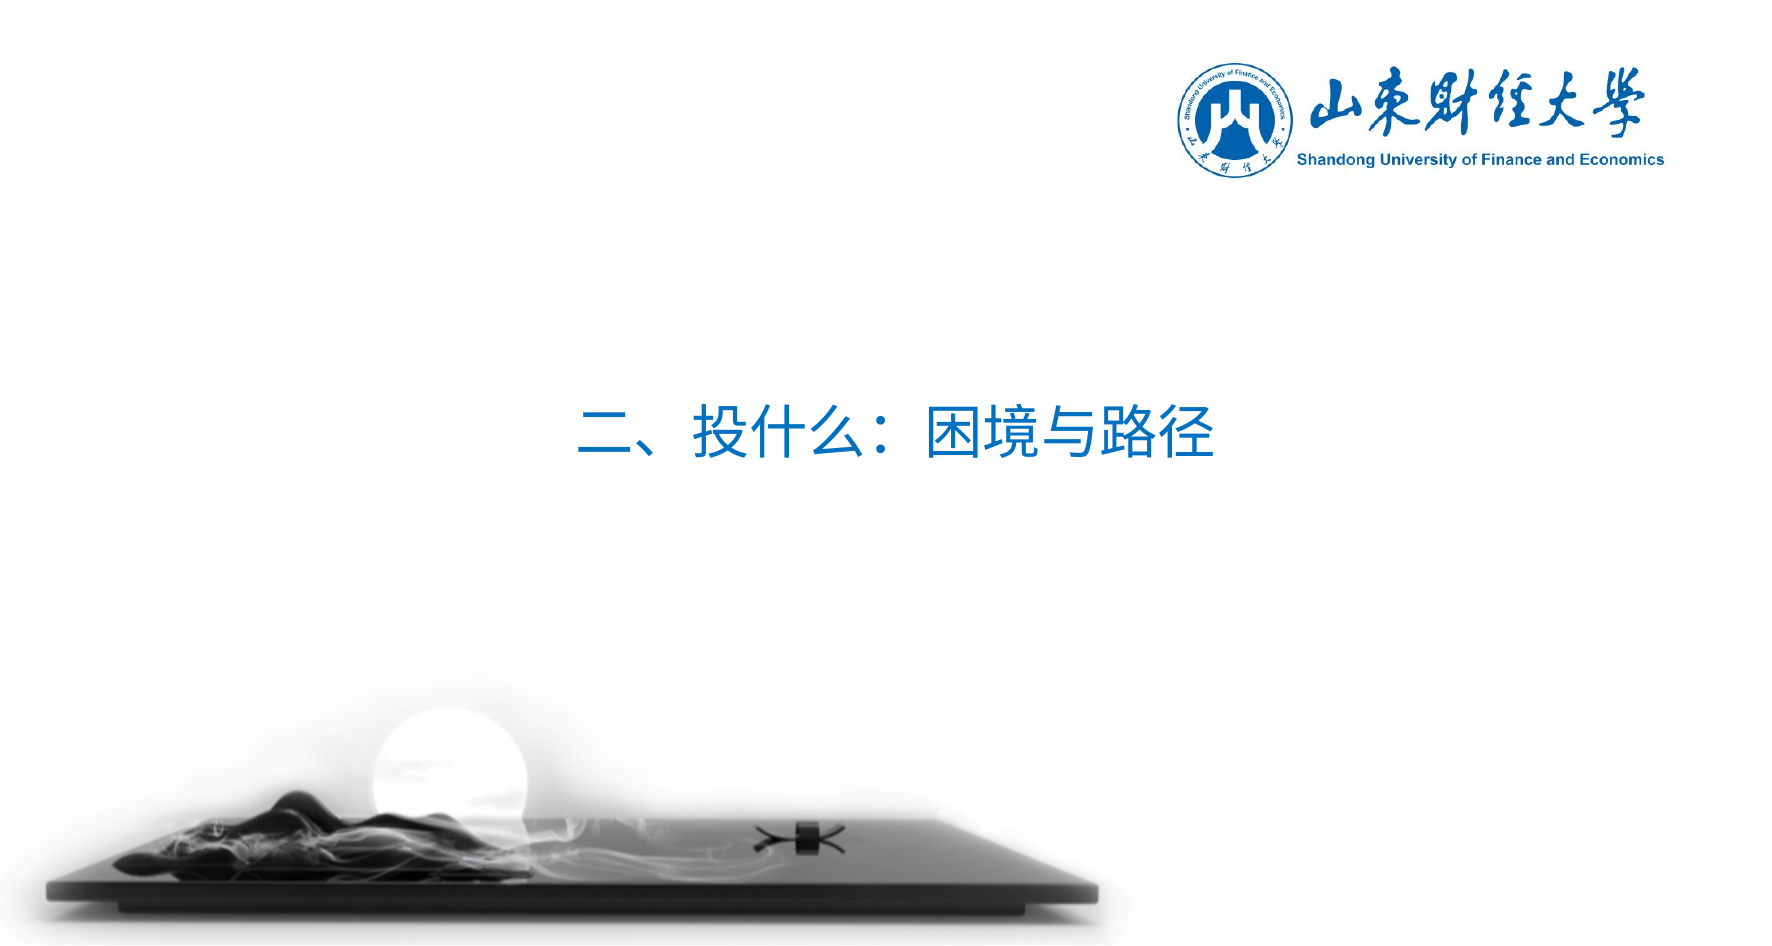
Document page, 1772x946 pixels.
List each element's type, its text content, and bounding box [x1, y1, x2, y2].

picture [1160, 34, 1688, 202]
picture [0, 630, 1143, 945]
text_box 二、投什么：困境与路径 [310, 352, 1480, 473]
